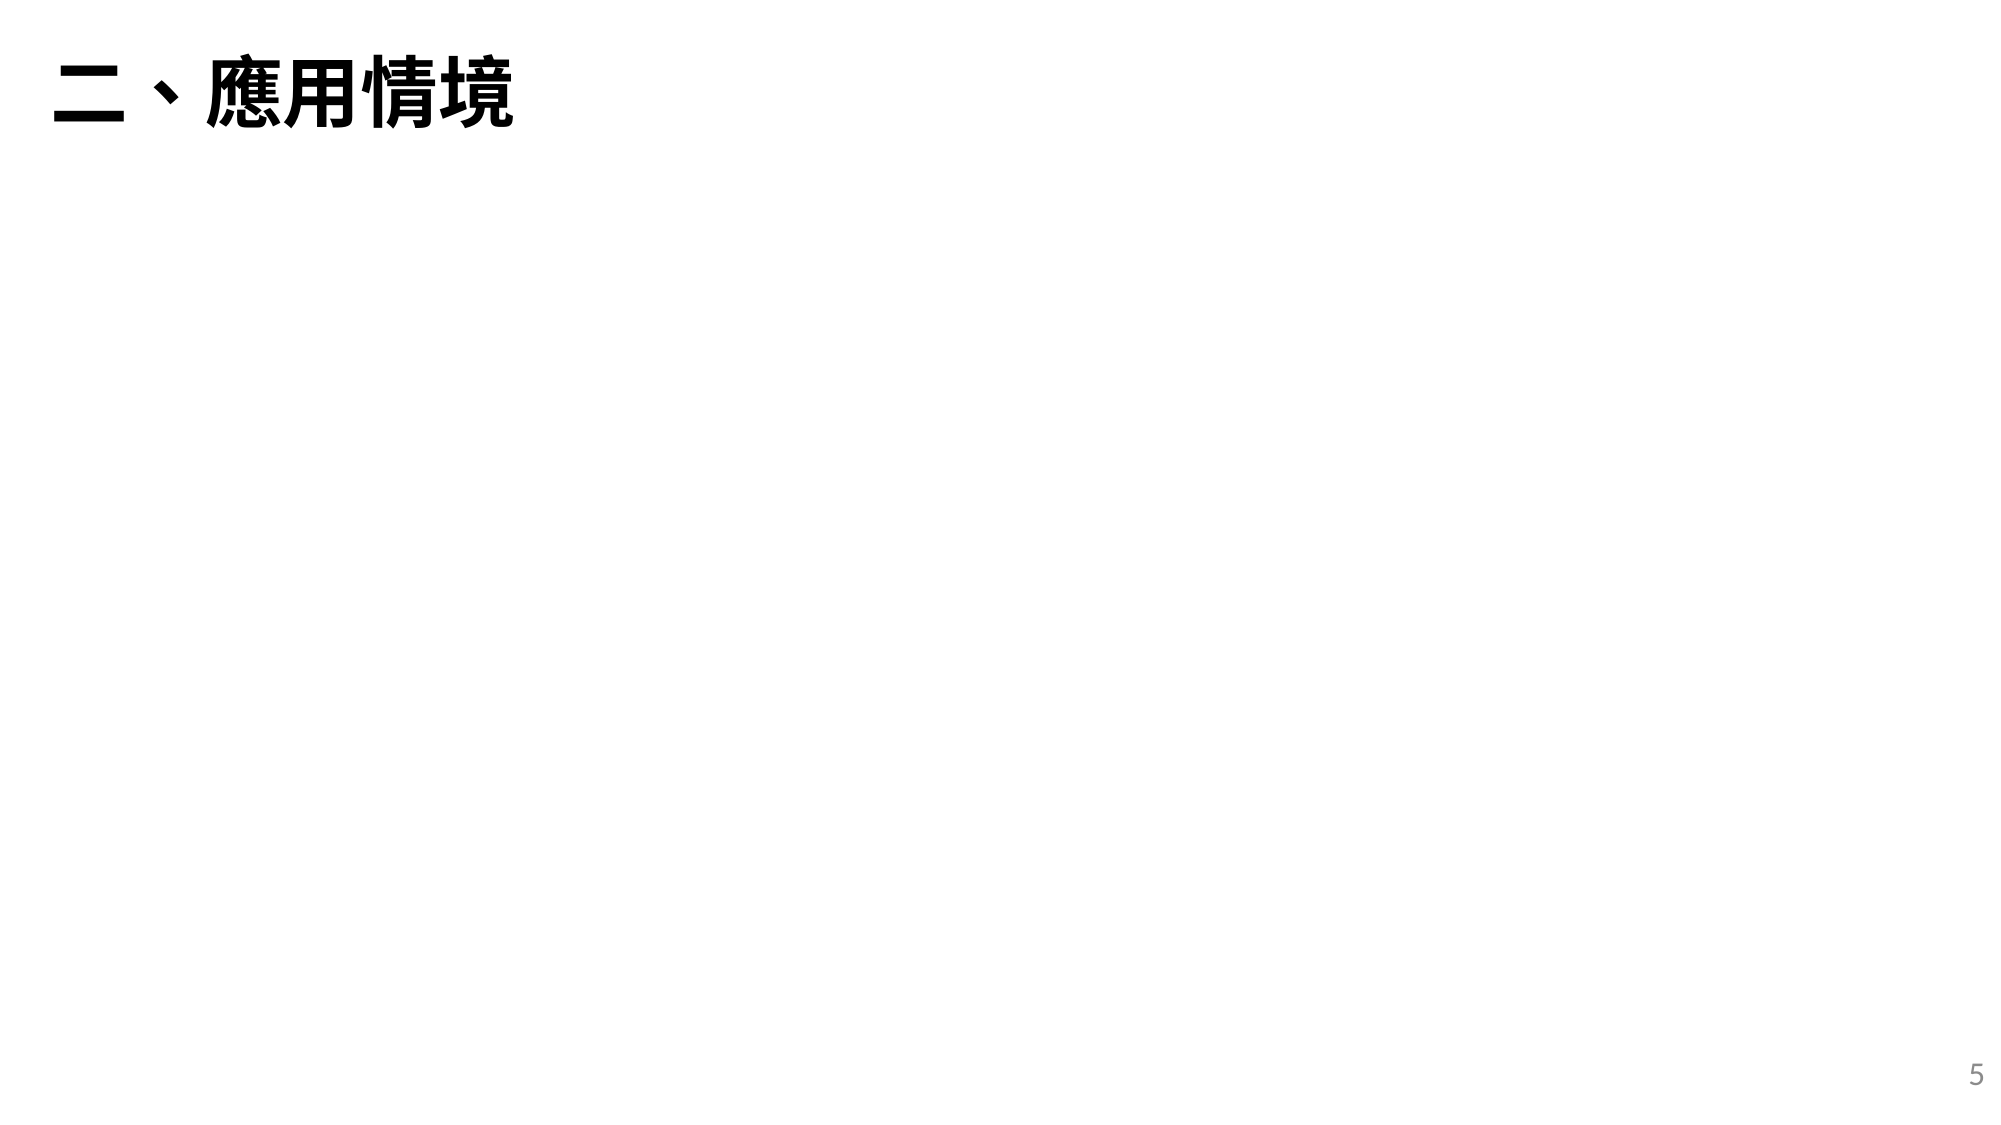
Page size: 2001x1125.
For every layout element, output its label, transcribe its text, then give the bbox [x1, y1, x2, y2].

text_box 5 [1925, 1044, 2000, 1105]
text_box 二、應用情境 [35, 21, 1522, 145]
